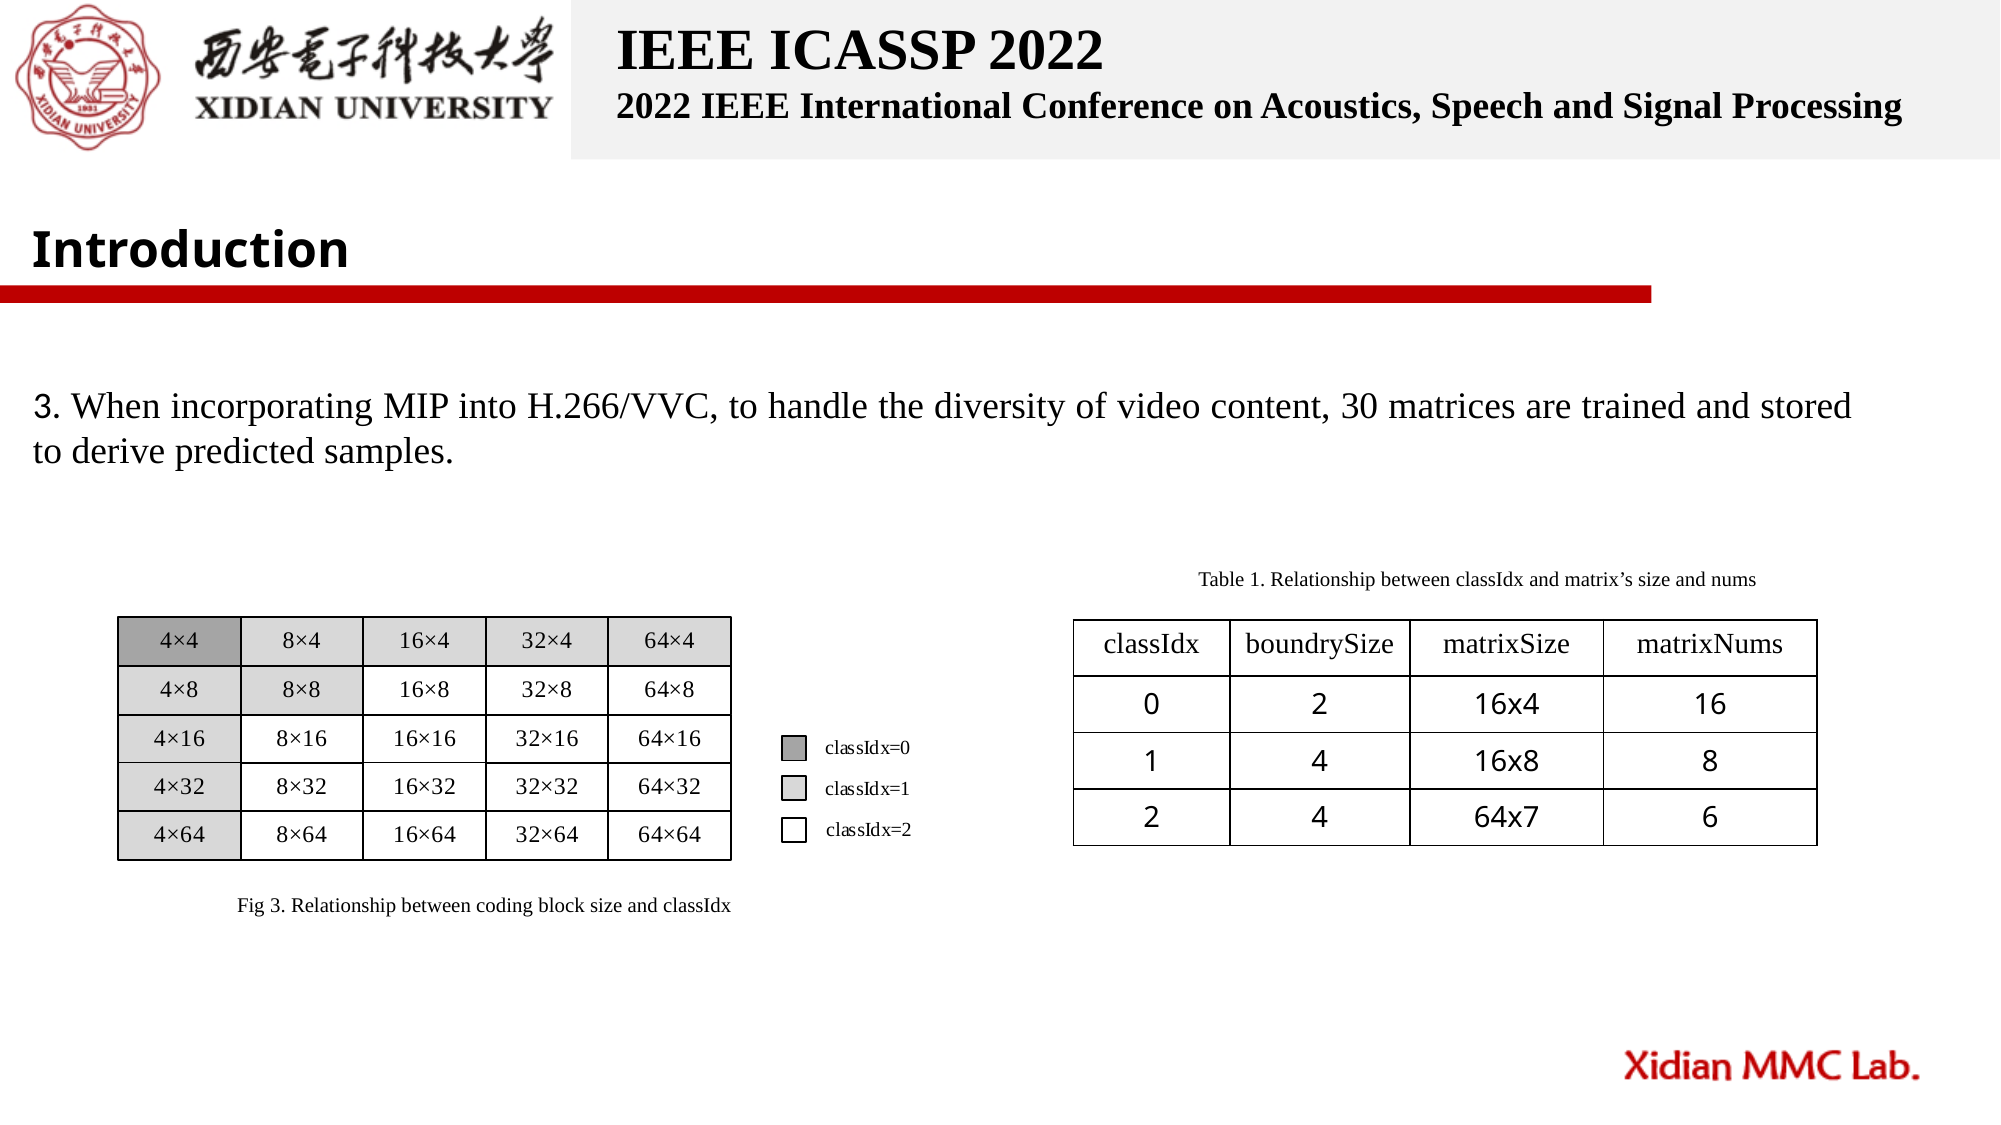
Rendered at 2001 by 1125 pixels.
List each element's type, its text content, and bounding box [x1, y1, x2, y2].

text_box IEEE ICASSP 2022 2022 IEEE International Conference on Acoustics, Speech and Signal Processing [601, 3, 2000, 134]
table_cell 4 [1231, 733, 1409, 788]
table_cell 16x8 [1411, 733, 1603, 788]
text_box Fig 3. Relationship between coding block size and classIdx [222, 883, 807, 924]
table_cell 4 [1231, 790, 1409, 845]
table_cell 1 [1074, 733, 1229, 788]
table_cell 16 [1604, 677, 1816, 732]
table_cell 6 [1604, 790, 1816, 845]
text_box [0, 284, 1652, 304]
picture [0, 0, 571, 160]
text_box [114, 613, 932, 861]
table_cell 64x7 [1411, 790, 1603, 845]
table_cell 0 [1074, 677, 1229, 732]
table_cell 2 [1074, 790, 1229, 845]
table_header matrixSize [1411, 621, 1603, 675]
text_box Introduction [18, 209, 779, 285]
table_header matrixNums [1604, 621, 1816, 675]
text_box [571, 0, 2000, 160]
table_header boundrySize [1231, 621, 1409, 675]
table_cell 2 [1231, 677, 1409, 732]
text_box 3. When incorporating MIP into H.266/VVC, to handle the diversity of video content, 30 matrices are trained and stored to derive predicted samples. [18, 373, 1870, 568]
table_cell 8 [1604, 733, 1816, 788]
table_cell 16x4 [1411, 677, 1603, 732]
table_header classIdx [1074, 621, 1229, 675]
picture [1611, 1036, 1926, 1094]
text_box Table 1. Relationship between classIdx and matrix’s size and nums [1183, 557, 1791, 598]
